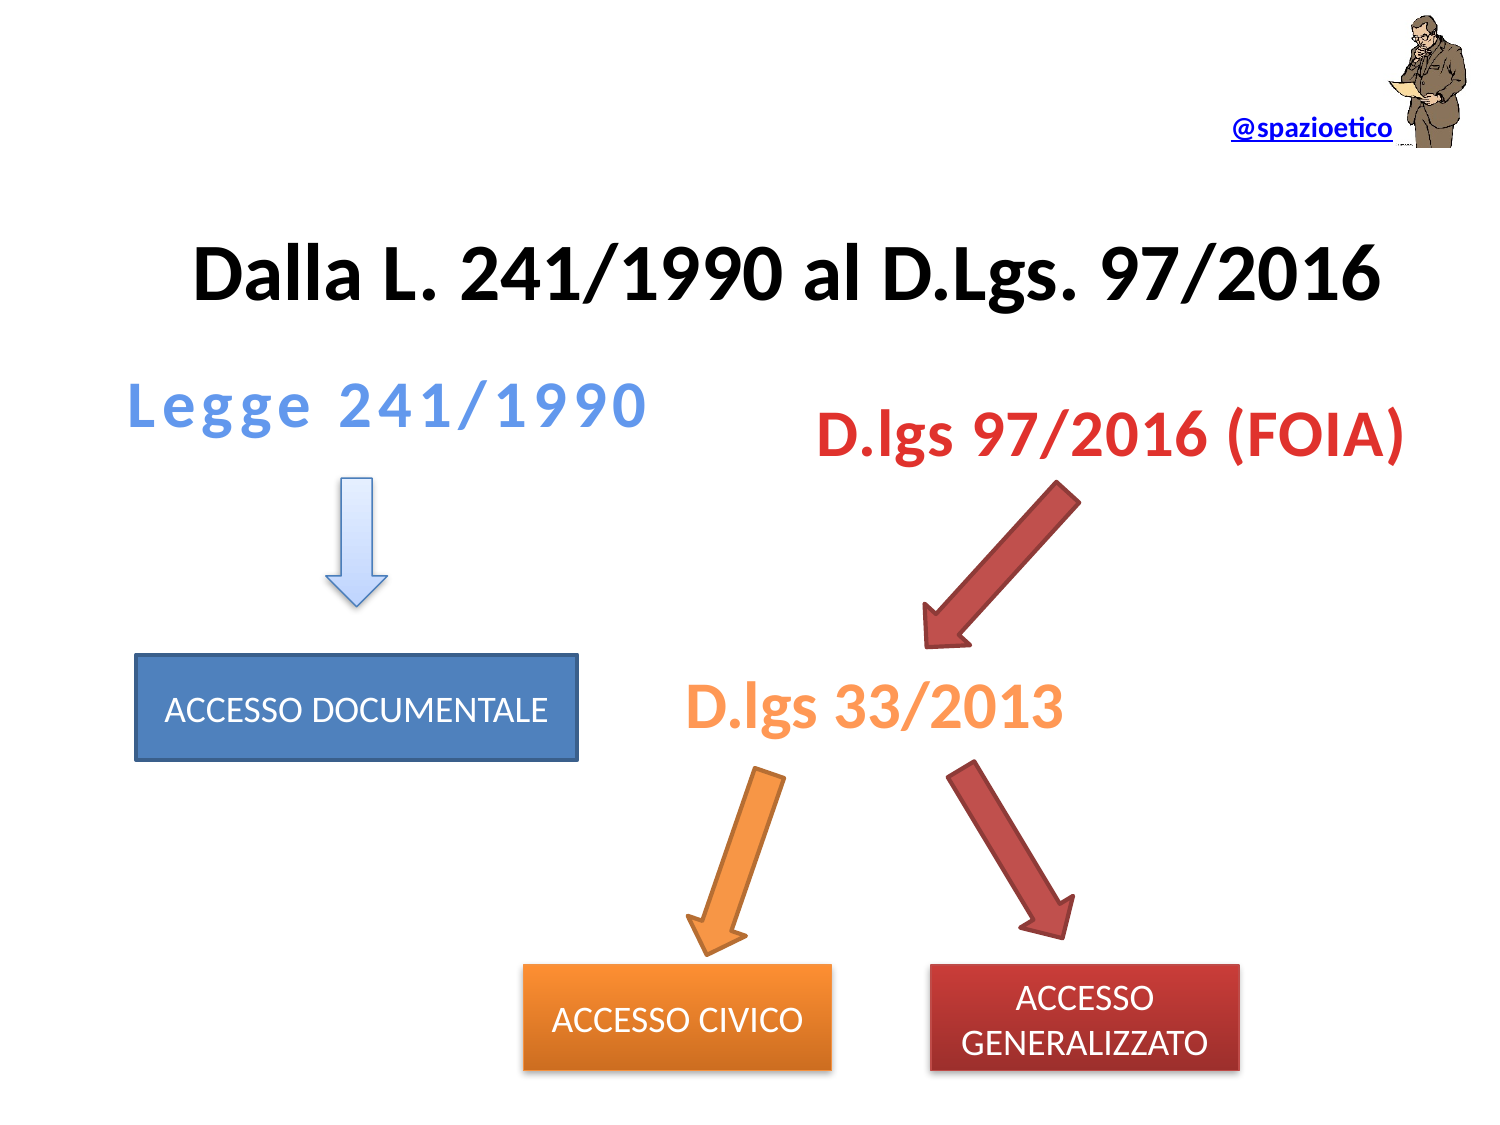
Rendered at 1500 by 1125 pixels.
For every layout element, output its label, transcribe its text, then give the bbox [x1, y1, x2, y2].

text_box Legge 241/1990 [112, 353, 663, 449]
picture [1372, 7, 1488, 148]
text_box [922, 479, 1082, 650]
title Dalla L. 241/1990 al D.Lgs. 97/2016 [105, 210, 1471, 325]
text_box D.lgs 97/2016 (FOIA) [801, 382, 1422, 478]
text_box ACCESSO CIVICO [523, 964, 832, 1071]
text_box ACCESSO GENERALIZZATO [930, 964, 1240, 1071]
list D.lgs 33/2013 [668, 654, 1083, 1125]
text_box [325, 477, 389, 608]
text_box ACCESSO DOCUMENTALE [134, 653, 579, 762]
text_box [945, 759, 1076, 941]
text_box [685, 766, 787, 957]
